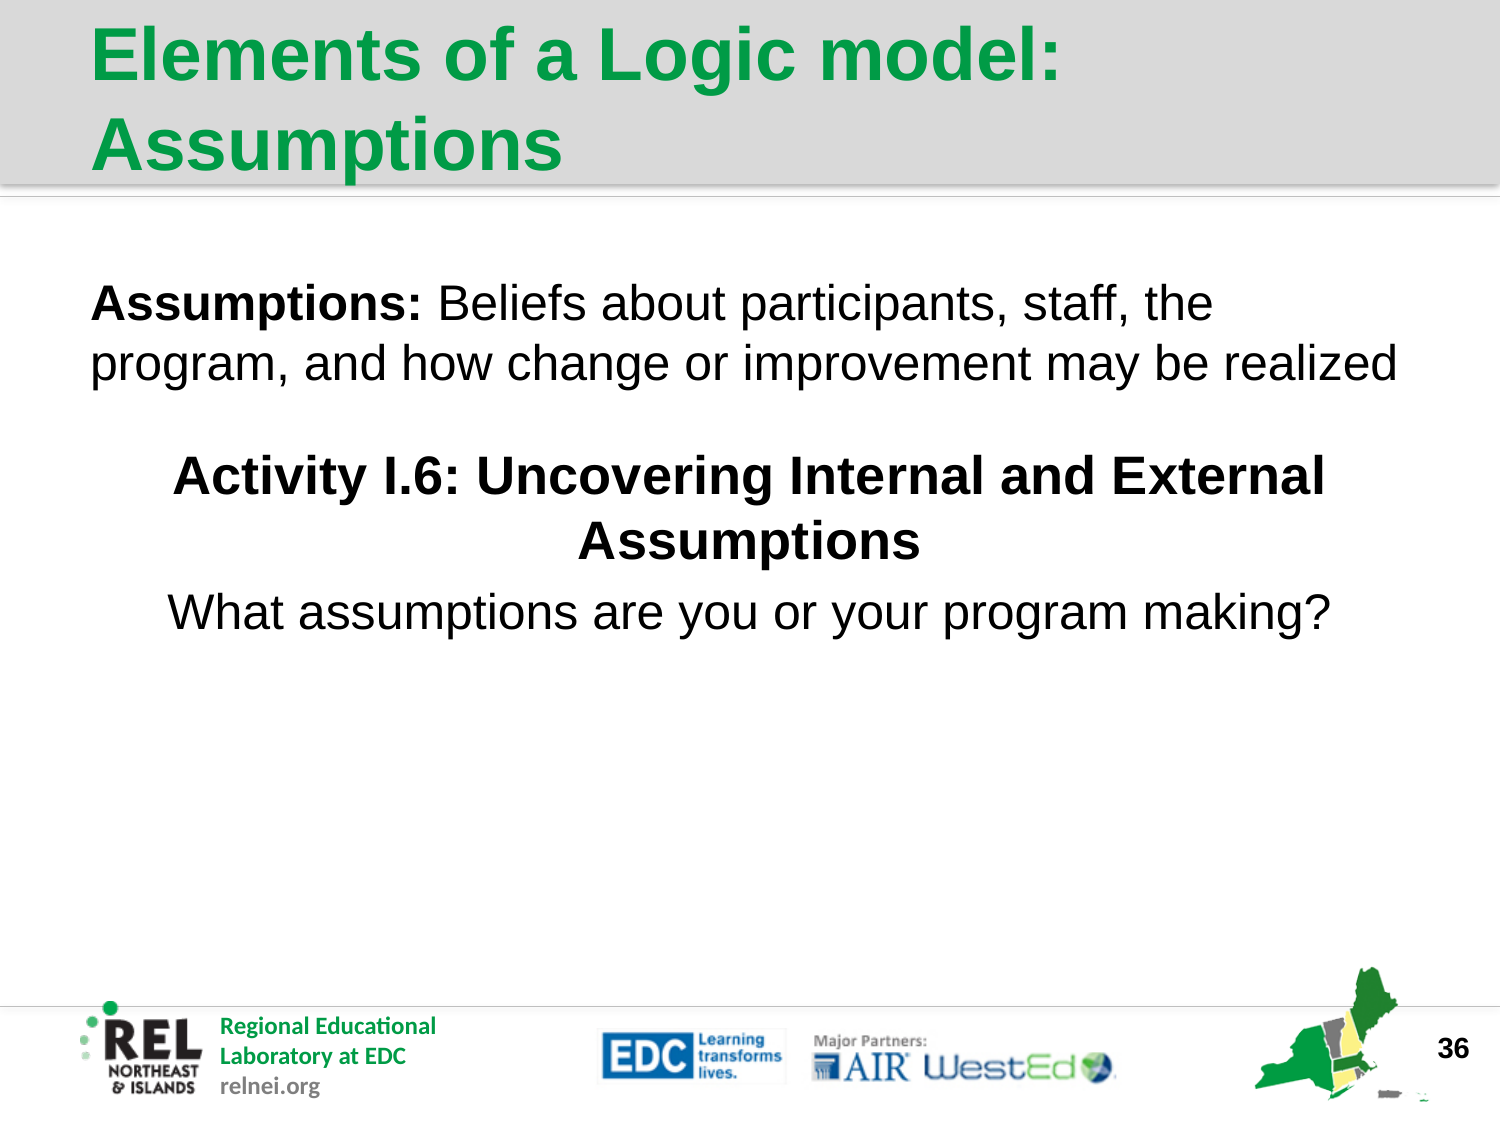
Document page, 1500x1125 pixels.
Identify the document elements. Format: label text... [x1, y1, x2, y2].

picture [1245, 964, 1442, 1103]
list Assumptions: Beliefs about participants, staff, the program, and how change or improvement may be realized Activity I.6: Uncovering Internal and External Assumptions What assumptions are you or your program making? [75, 262, 1425, 982]
picture [80, 1001, 227, 1108]
title Elements of a Logic model: Assumptions [75, 25, 1425, 165]
picture [594, 1028, 1138, 1091]
slide_number 36 [1393, 1016, 1485, 1077]
